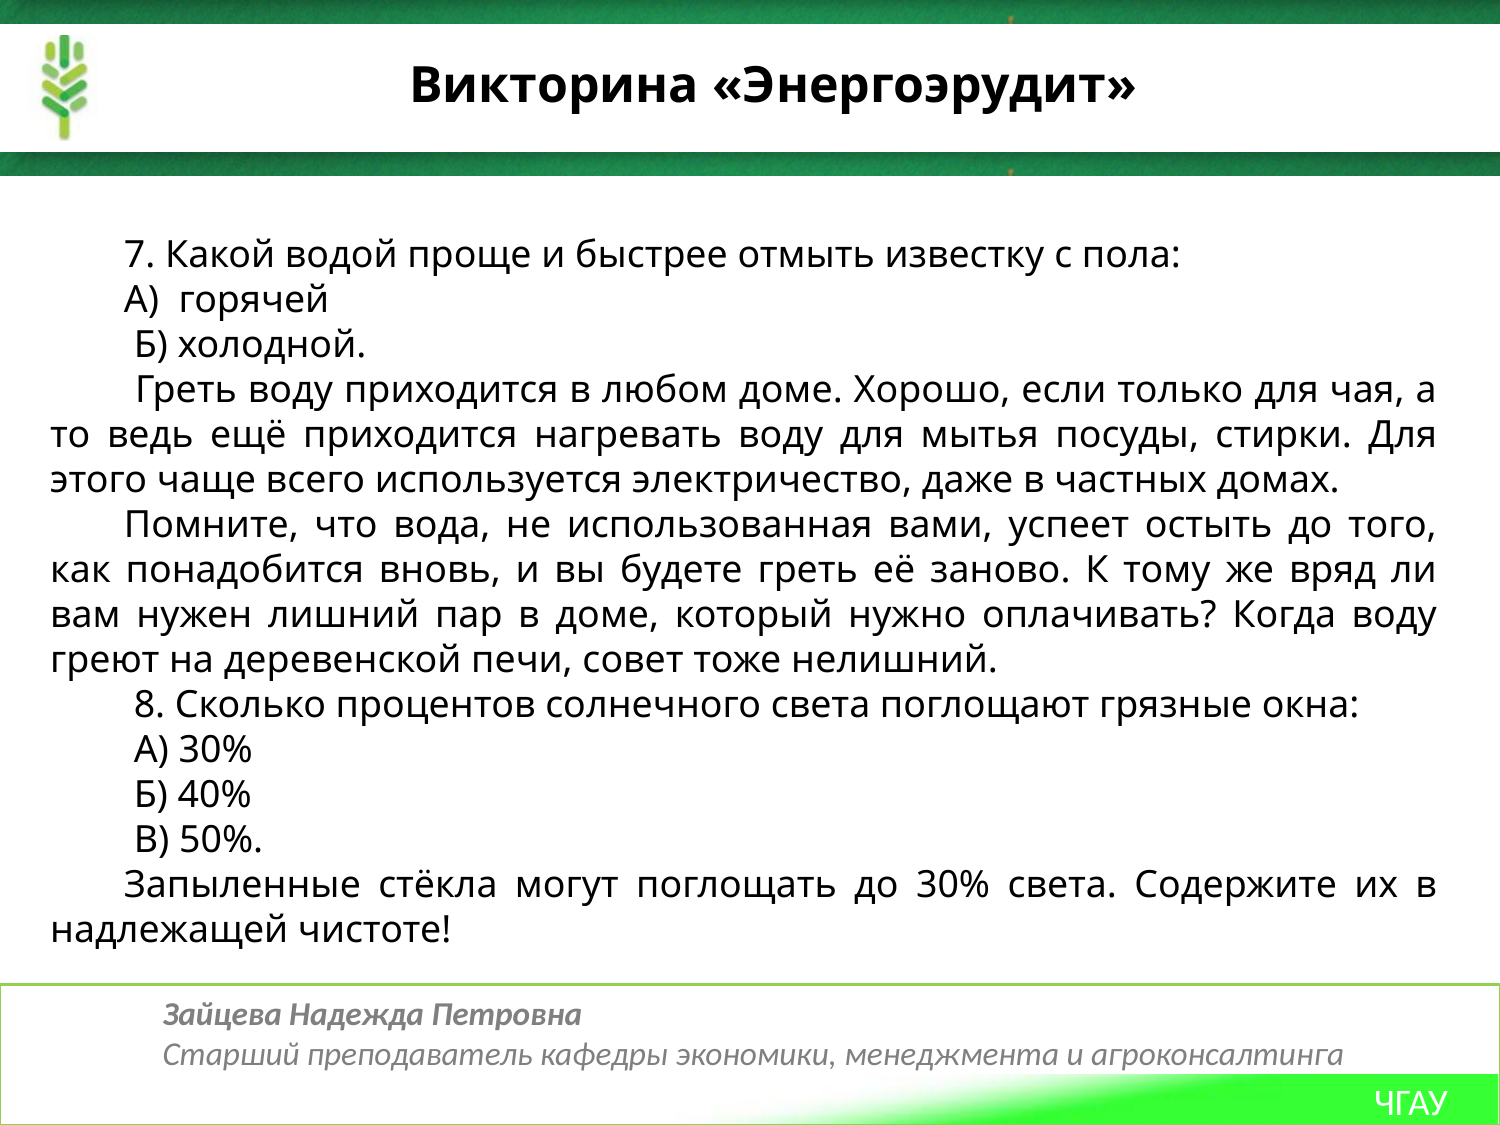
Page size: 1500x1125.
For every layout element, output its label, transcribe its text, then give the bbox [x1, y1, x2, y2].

picture [0, 152, 1500, 177]
text_box Зайцева Надежда Петровна Старший преподаватель кафедры экономики, менеджмента и агроконсалтинга [0, 984, 1500, 1125]
title Викторина «Энергоэрудит» [119, 35, 1454, 129]
list 7. Какой водой проще и быстрее отмыть известку с пола: А) горячей Б) холодной. Греть воду приходится в любом доме. Хорошо, если только для чая, а то ведь ещё приходится нагревать воду для мытья посуды, стирки. Для этого чаще всего используется электричество, даже в частных домах. Помните, что вода, не использованная вами, успеет остыть до того, как понадобится вновь, и вы будете греть её заново. К тому же вряд ли вам нужен лишний пар в доме, который нужно оплачивать? Когда воду греют на деревенской печи, совет тоже нелишний. 8. Сколько процентов солнечного света поглощают грязные окна: А) 30% Б) 40% В) 50%. Запыленные стёкла могут поглощать до 30% света. Содержите их в надлежащей чистоте! [35, 222, 1454, 961]
picture [11, 34, 118, 141]
picture [0, 0, 1500, 24]
picture [304, 1074, 1500, 1125]
